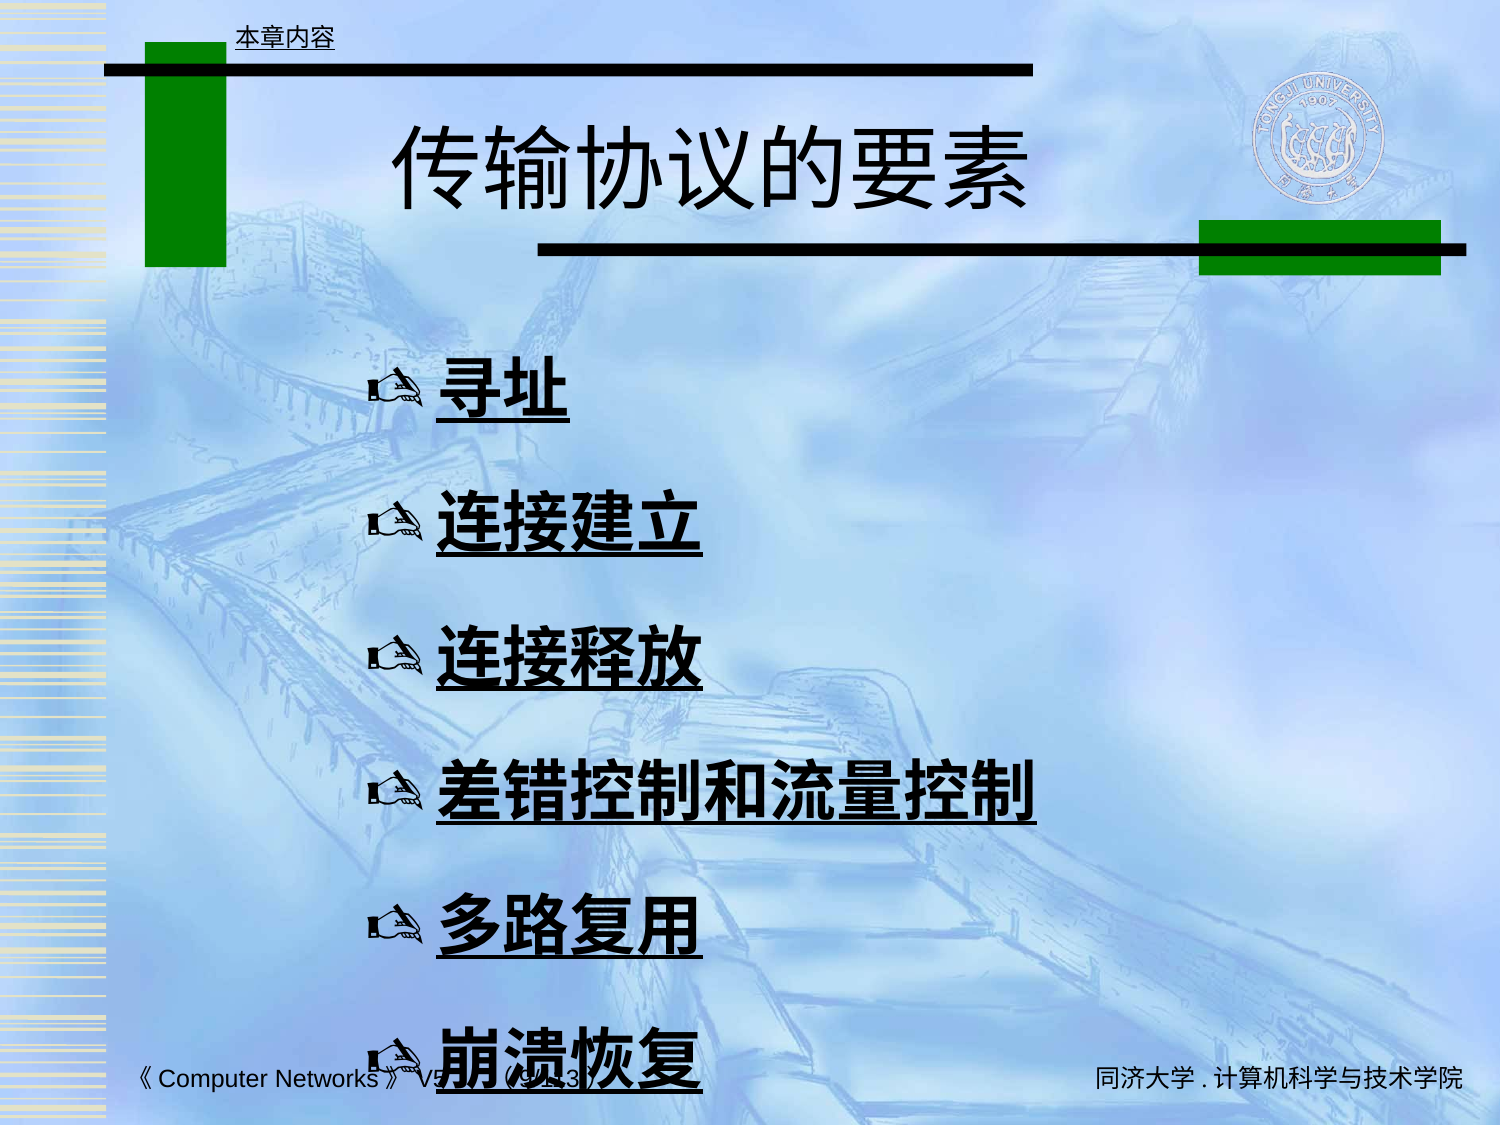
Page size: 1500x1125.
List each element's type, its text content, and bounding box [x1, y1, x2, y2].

picture [0, 65, 104, 77]
text_box 寻址 连接建立 连接释放 差错控制和流量控制 多路复用 崩溃恢复 [348, 314, 1140, 1012]
picture [0, 0, 1500, 1125]
title 传输协议的要素 [230, 78, 1193, 244]
text_box 本章内容 [220, 14, 1463, 66]
